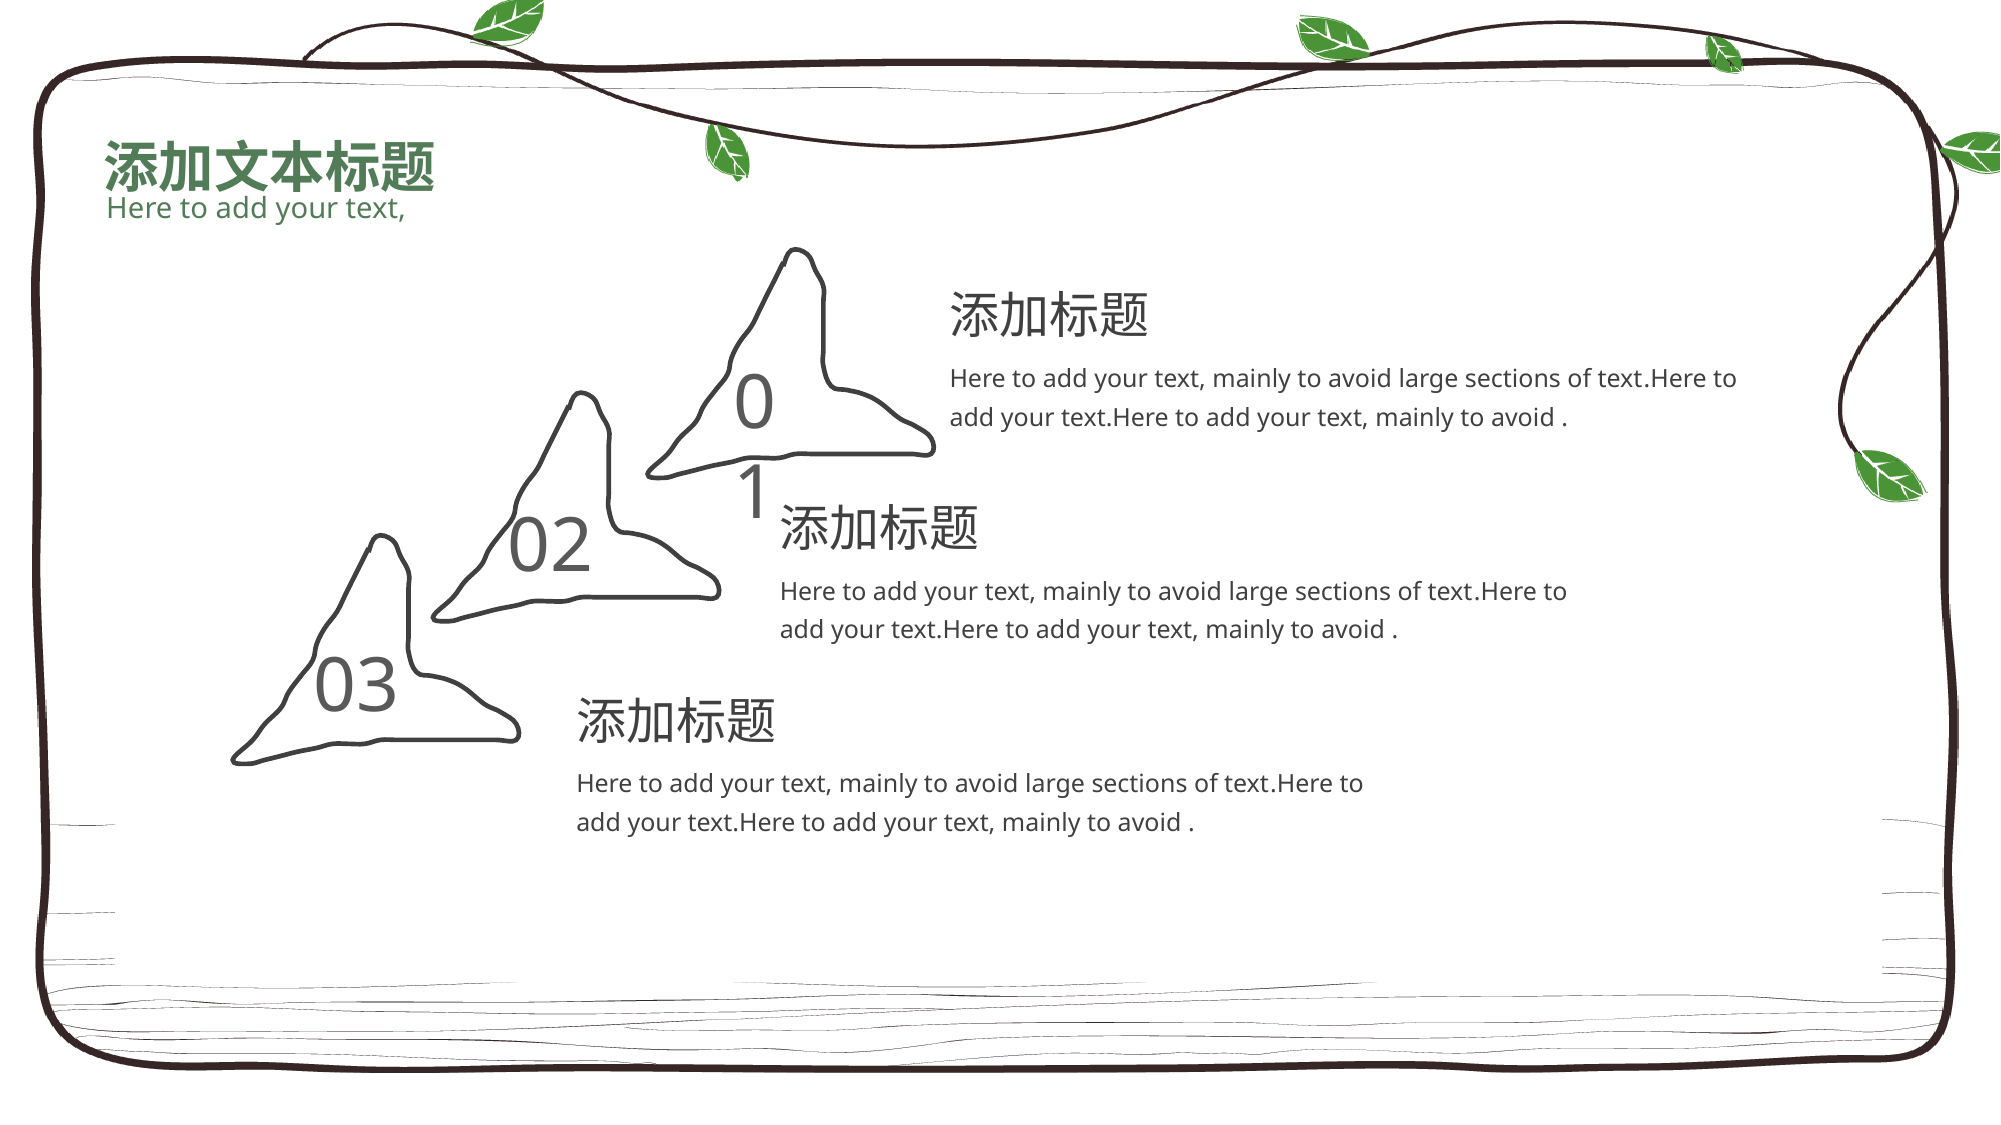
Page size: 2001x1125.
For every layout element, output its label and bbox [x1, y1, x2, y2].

text_box [31, 0, 2000, 1073]
text_box [432, 392, 720, 622]
text_box [647, 249, 934, 478]
text_box [561, 681, 1405, 885]
text_box [934, 276, 1778, 480]
text_box [232, 535, 520, 764]
text_box [765, 489, 1608, 693]
text_box [0, 91, 571, 233]
